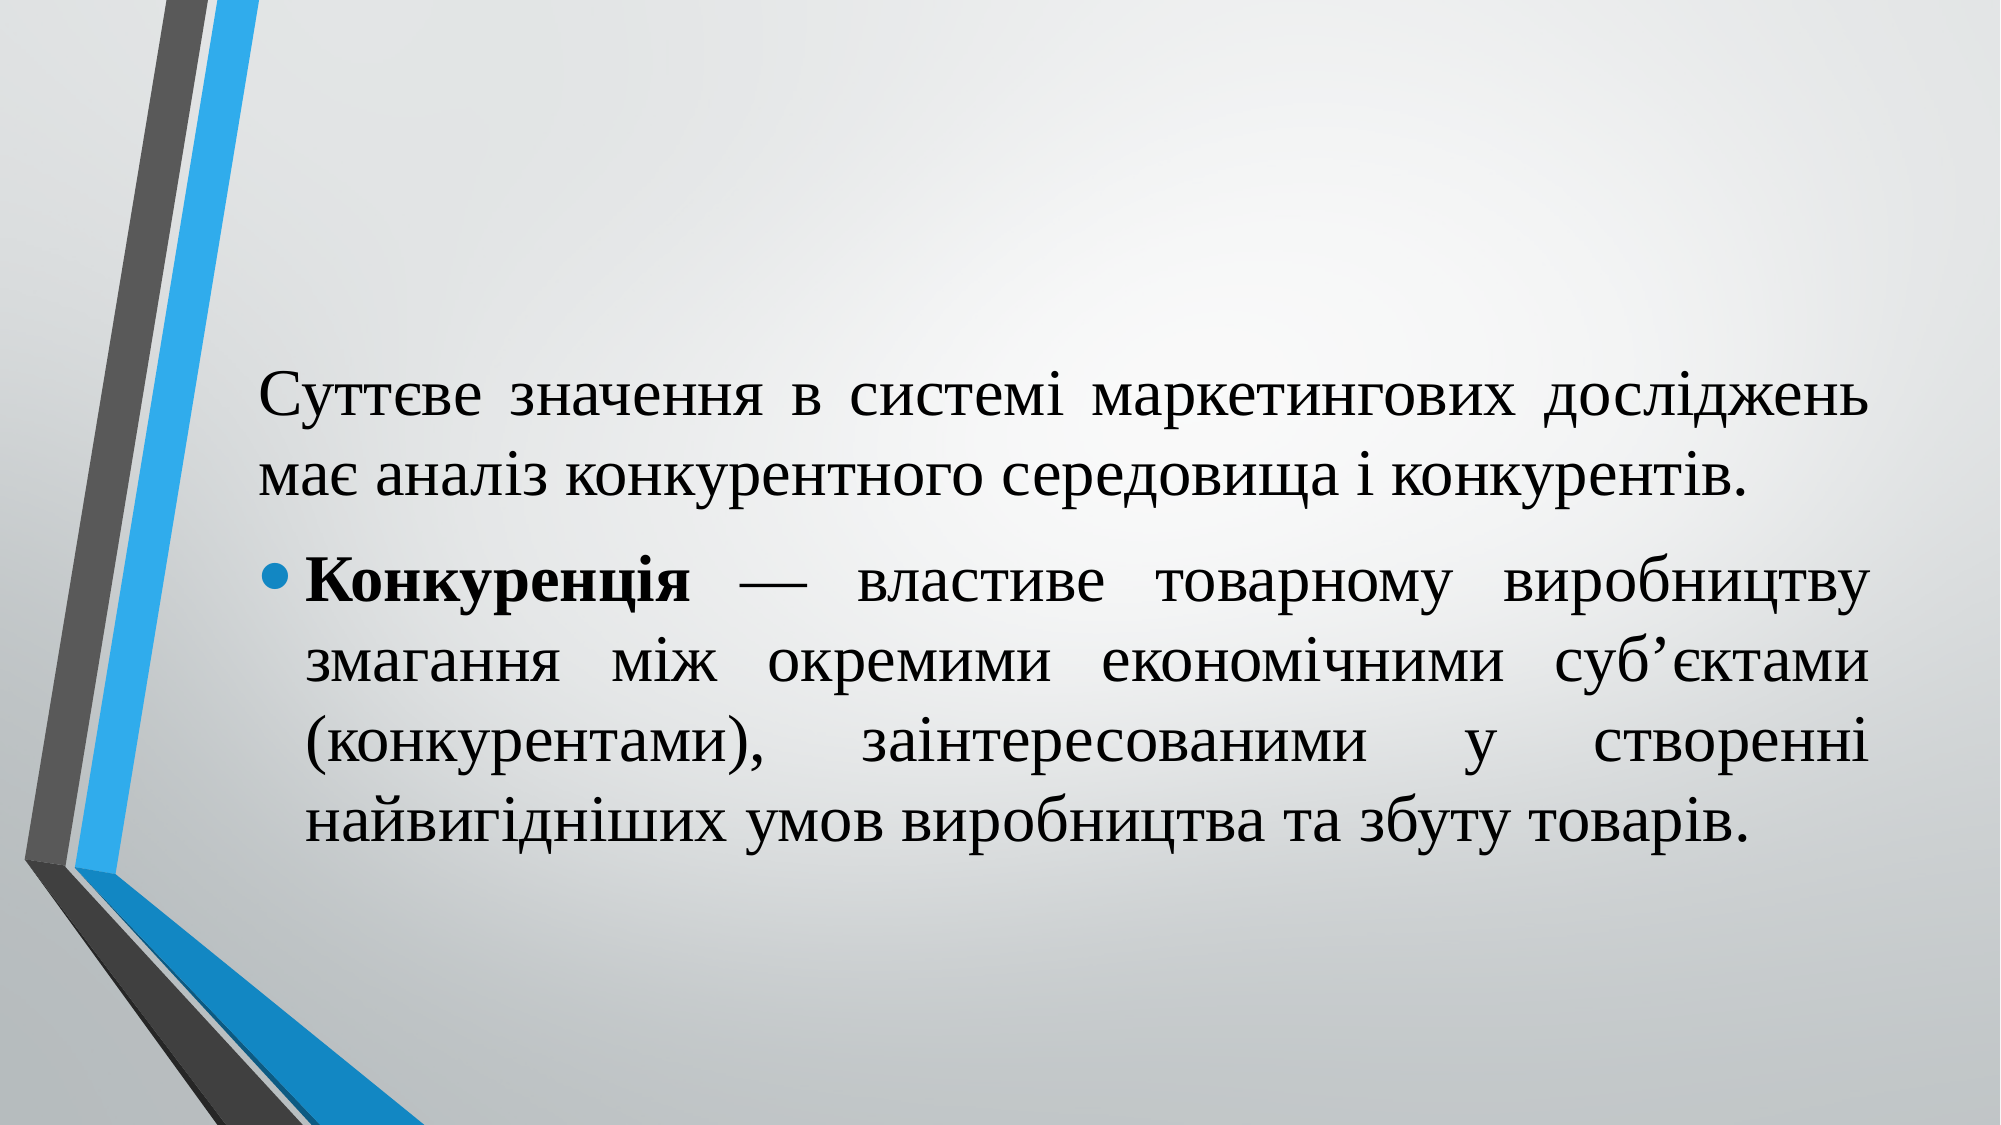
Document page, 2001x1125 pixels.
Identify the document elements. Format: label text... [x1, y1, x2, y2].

list Суттєве значення в системі маркетингових досліджень має аналіз конкурентного середовища і конкурентів. Конкуренція — властиве товарному виробництву змагання між окремими економічними суб’єктами (конкурентами), заінтересованими у створенні найвигідніших умов виробництва та збуту товарів. [243, 345, 1887, 858]
